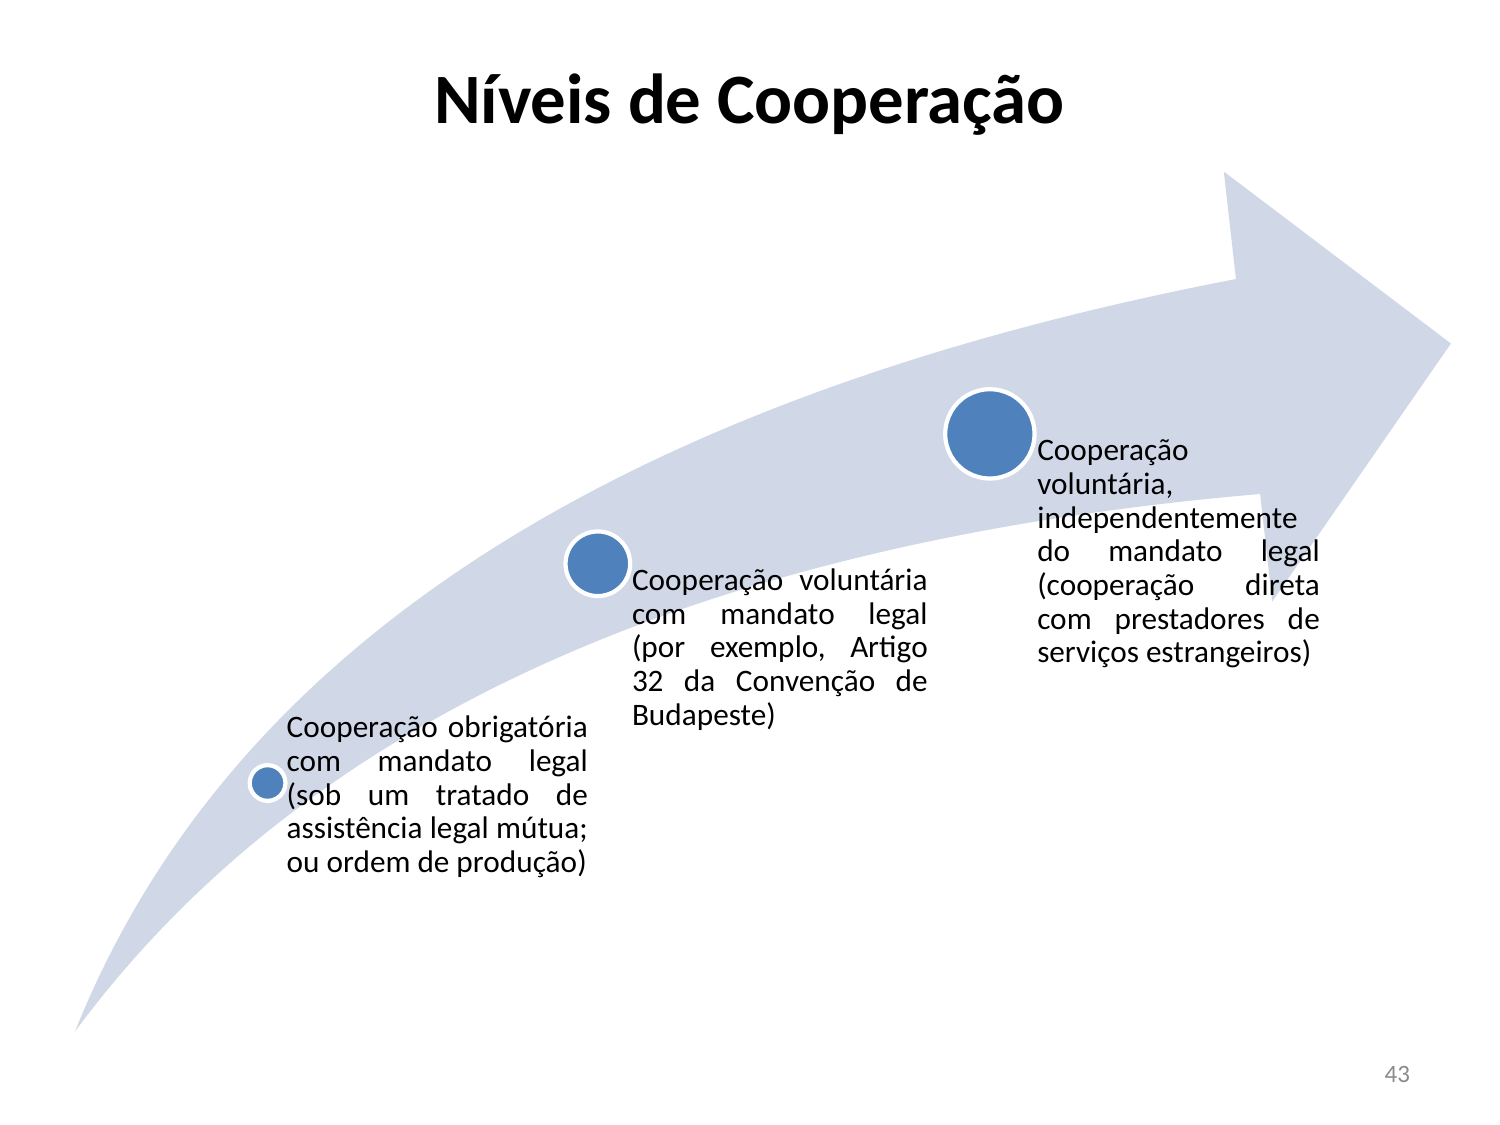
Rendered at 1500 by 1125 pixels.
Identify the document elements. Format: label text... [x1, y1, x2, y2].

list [74, 206, 1452, 1070]
title Níveis de Cooperação [75, 45, 1425, 204]
slide_number 43 [1074, 1077, 1425, 1103]
